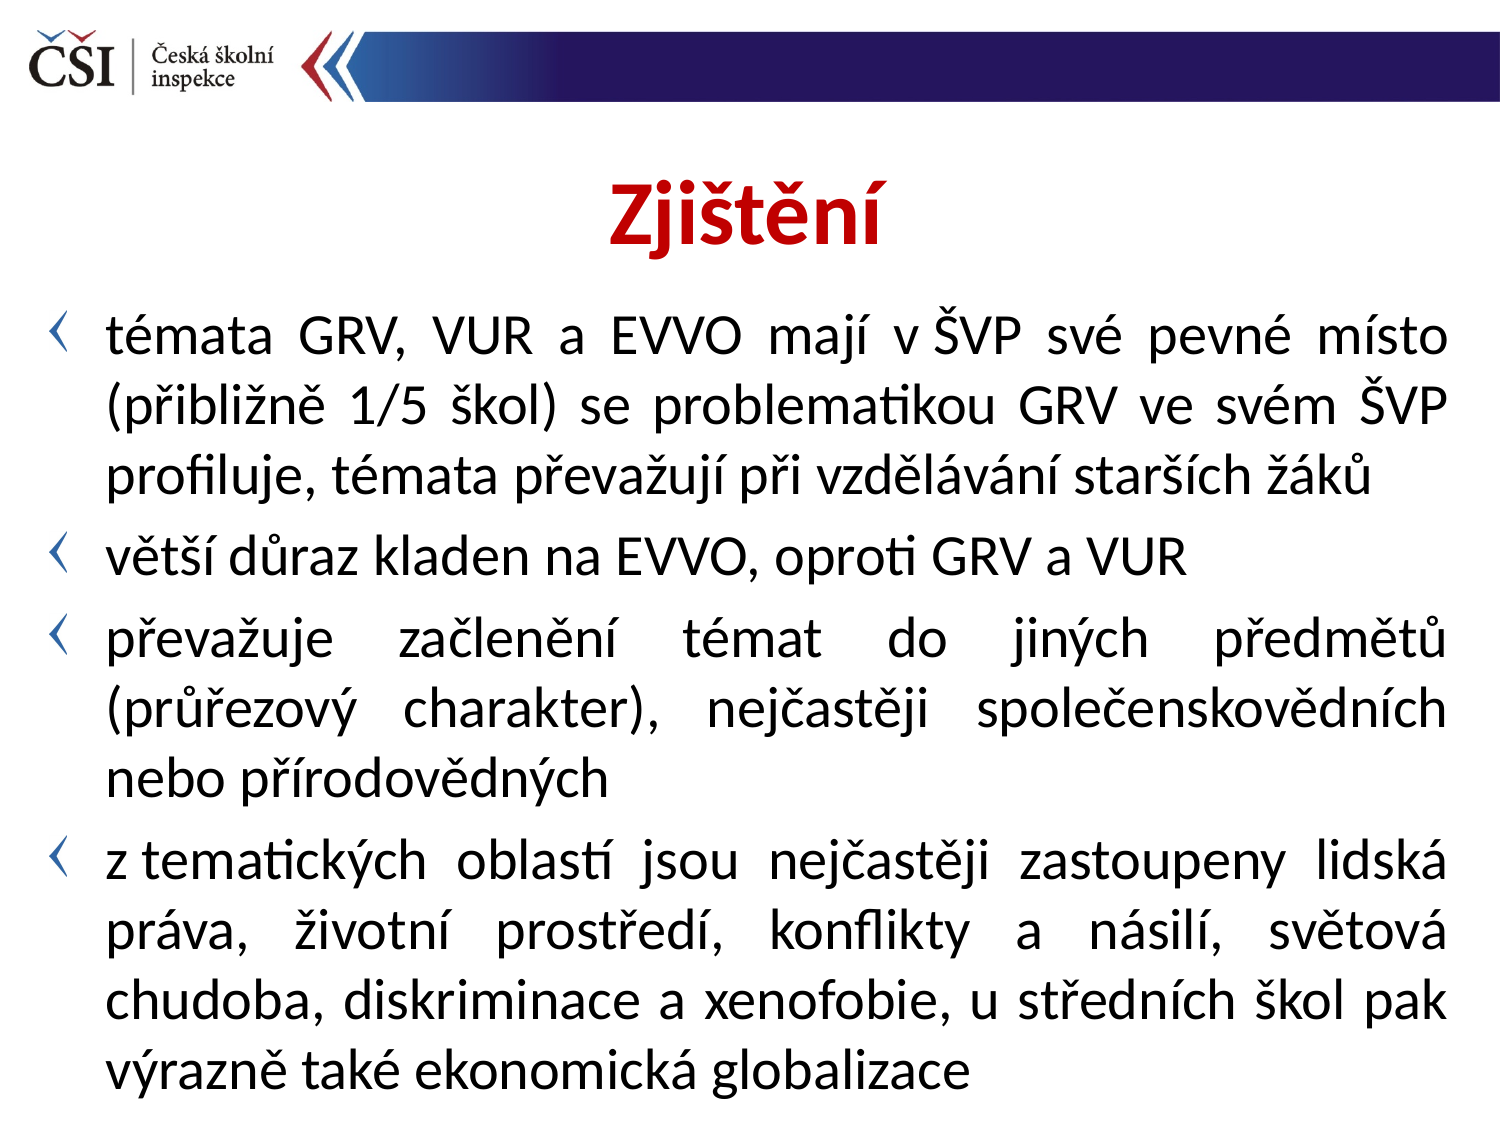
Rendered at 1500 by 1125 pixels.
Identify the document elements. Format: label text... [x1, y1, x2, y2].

picture [49, 835, 67, 877]
picture [49, 310, 67, 352]
picture [49, 531, 67, 573]
list témata GRV, VUR a EVVO mají v ŠVP své pevné místo (přibližně 1/5 škol) se problematikou GRV ve svém ŠVP profiluje, témata převažují při vzdělávání starších žáků větší důraz kladen na EVVO, oproti GRV a VUR převažuje začlenění témat do jiných předmětů (průřezový charakter), nejčastěji společenskovědních nebo přírodovědných z tematických oblastí jsou nejčastěji zastoupeny lidská práva, životní prostředí, konflikty a násilí, světová chudoba, diskriminace a xenofobie, u středních škol pak výrazně také ekonomická globalizace [34, 290, 1464, 1106]
picture [49, 613, 67, 655]
picture [29, 30, 1500, 102]
list Zjištění [31, 125, 1461, 291]
